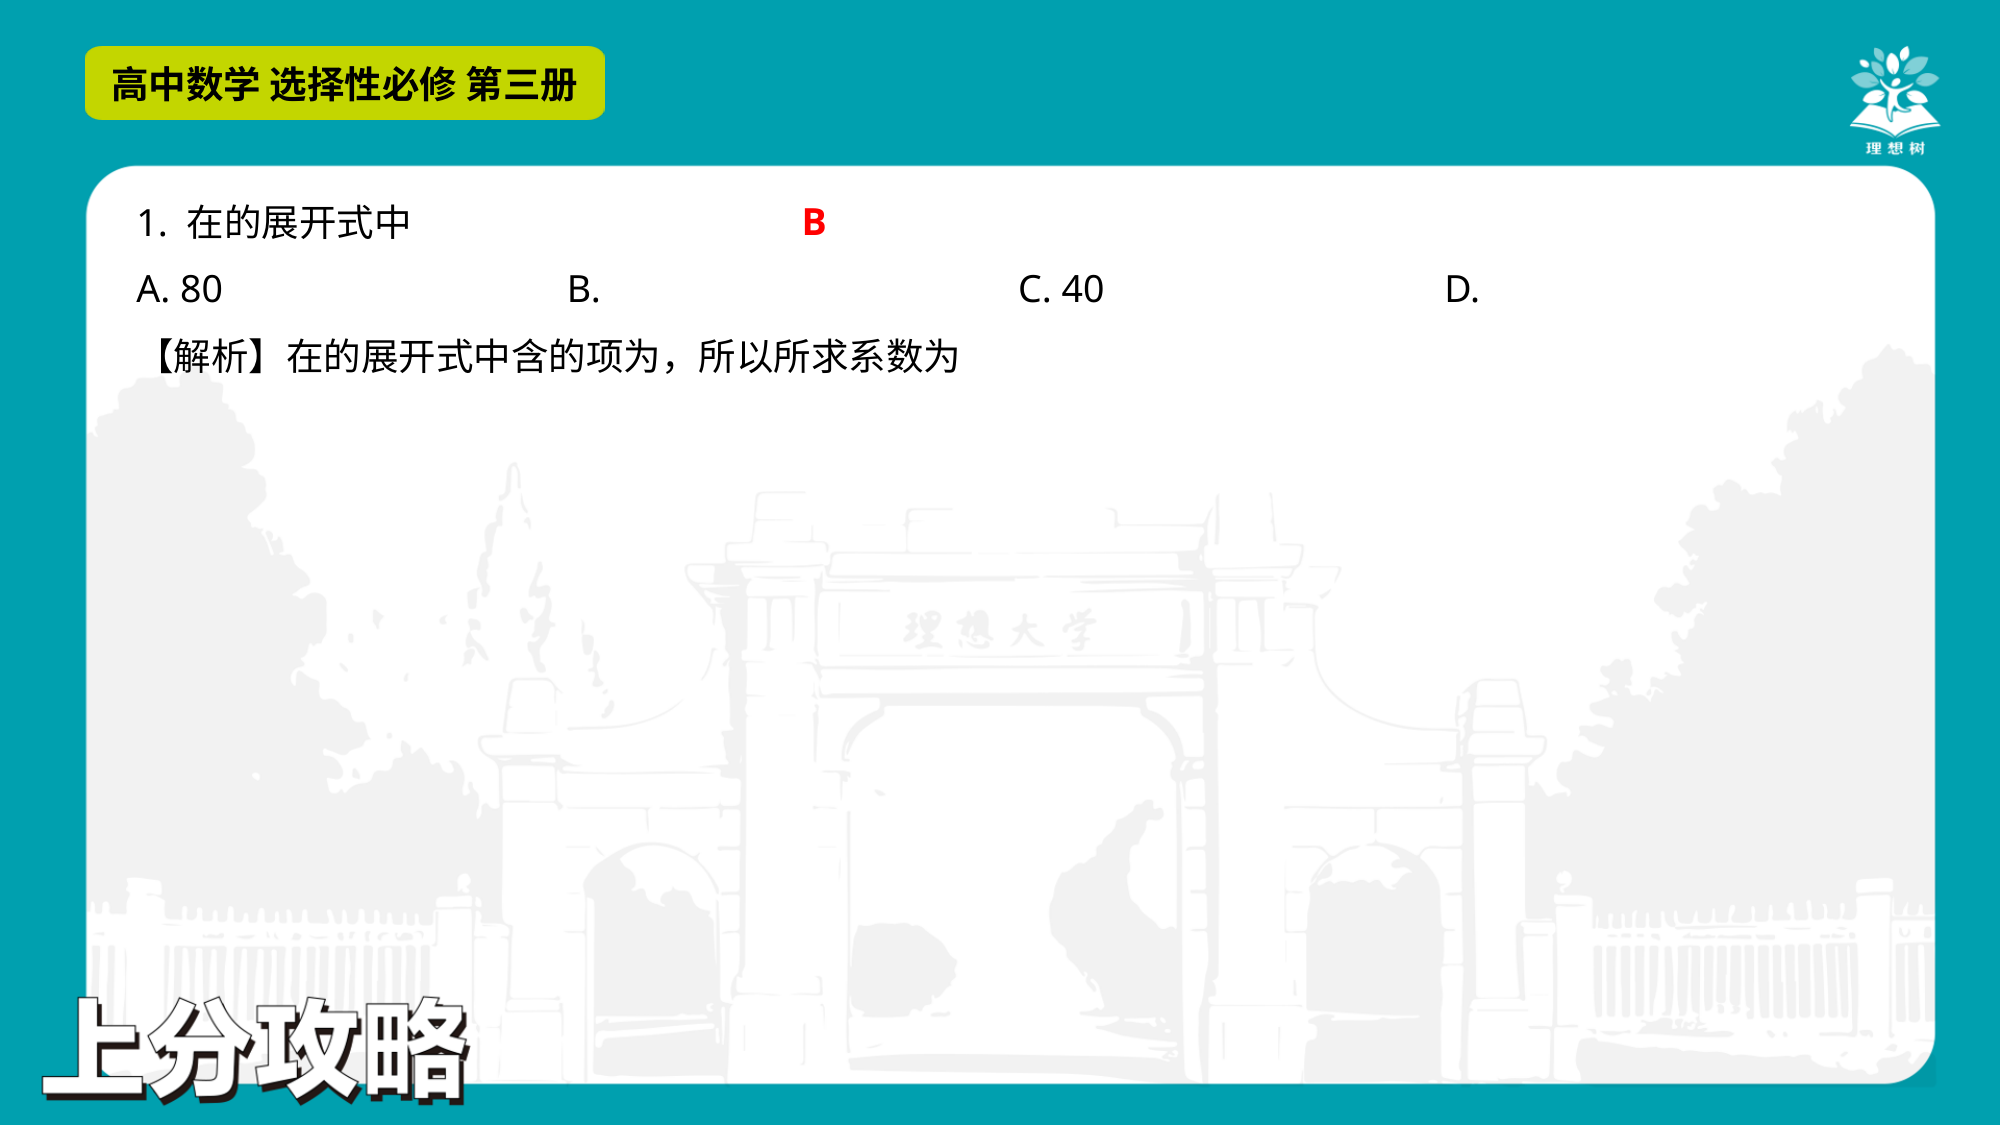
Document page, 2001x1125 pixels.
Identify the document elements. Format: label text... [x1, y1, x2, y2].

text_box B [787, 175, 842, 236]
picture [0, 0, 2000, 1125]
